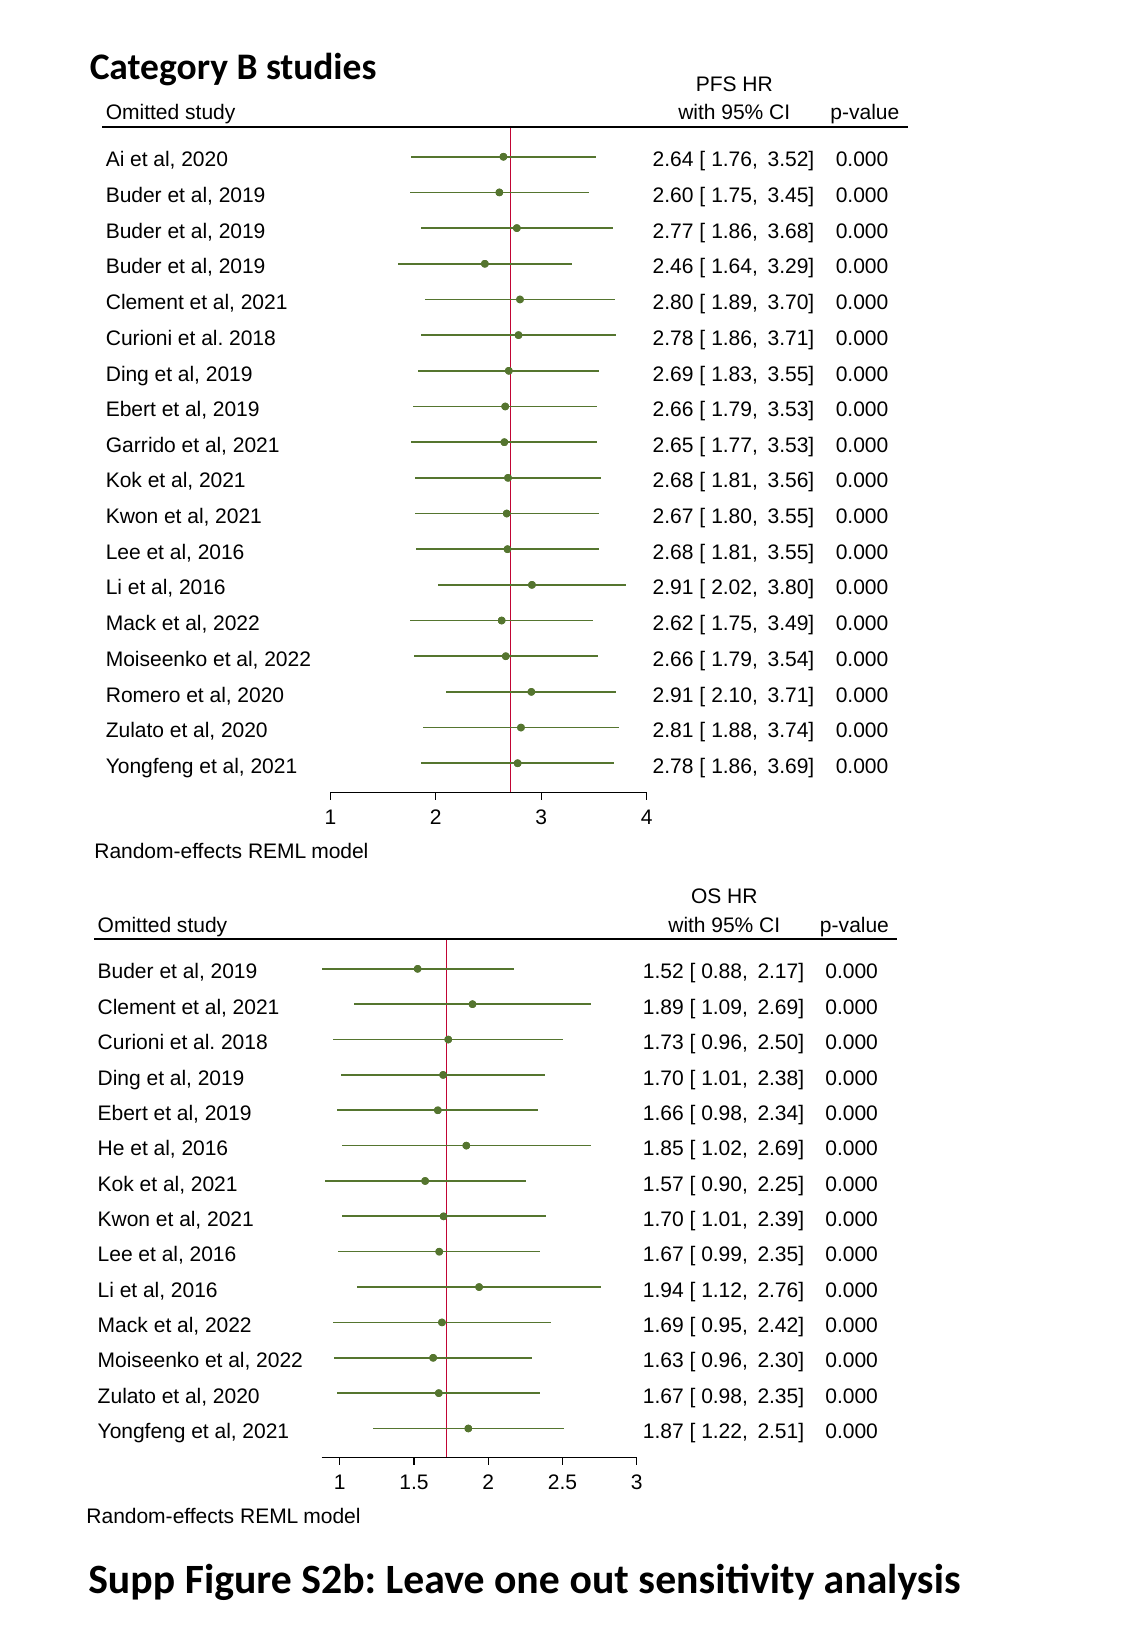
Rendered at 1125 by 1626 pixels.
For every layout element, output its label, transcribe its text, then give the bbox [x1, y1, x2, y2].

text_box Supp Figure S2b: Leave one out sensitivity analysis [51, 1544, 977, 1610]
text_box Category B studies [75, 31, 444, 95]
picture [78, 53, 923, 1531]
